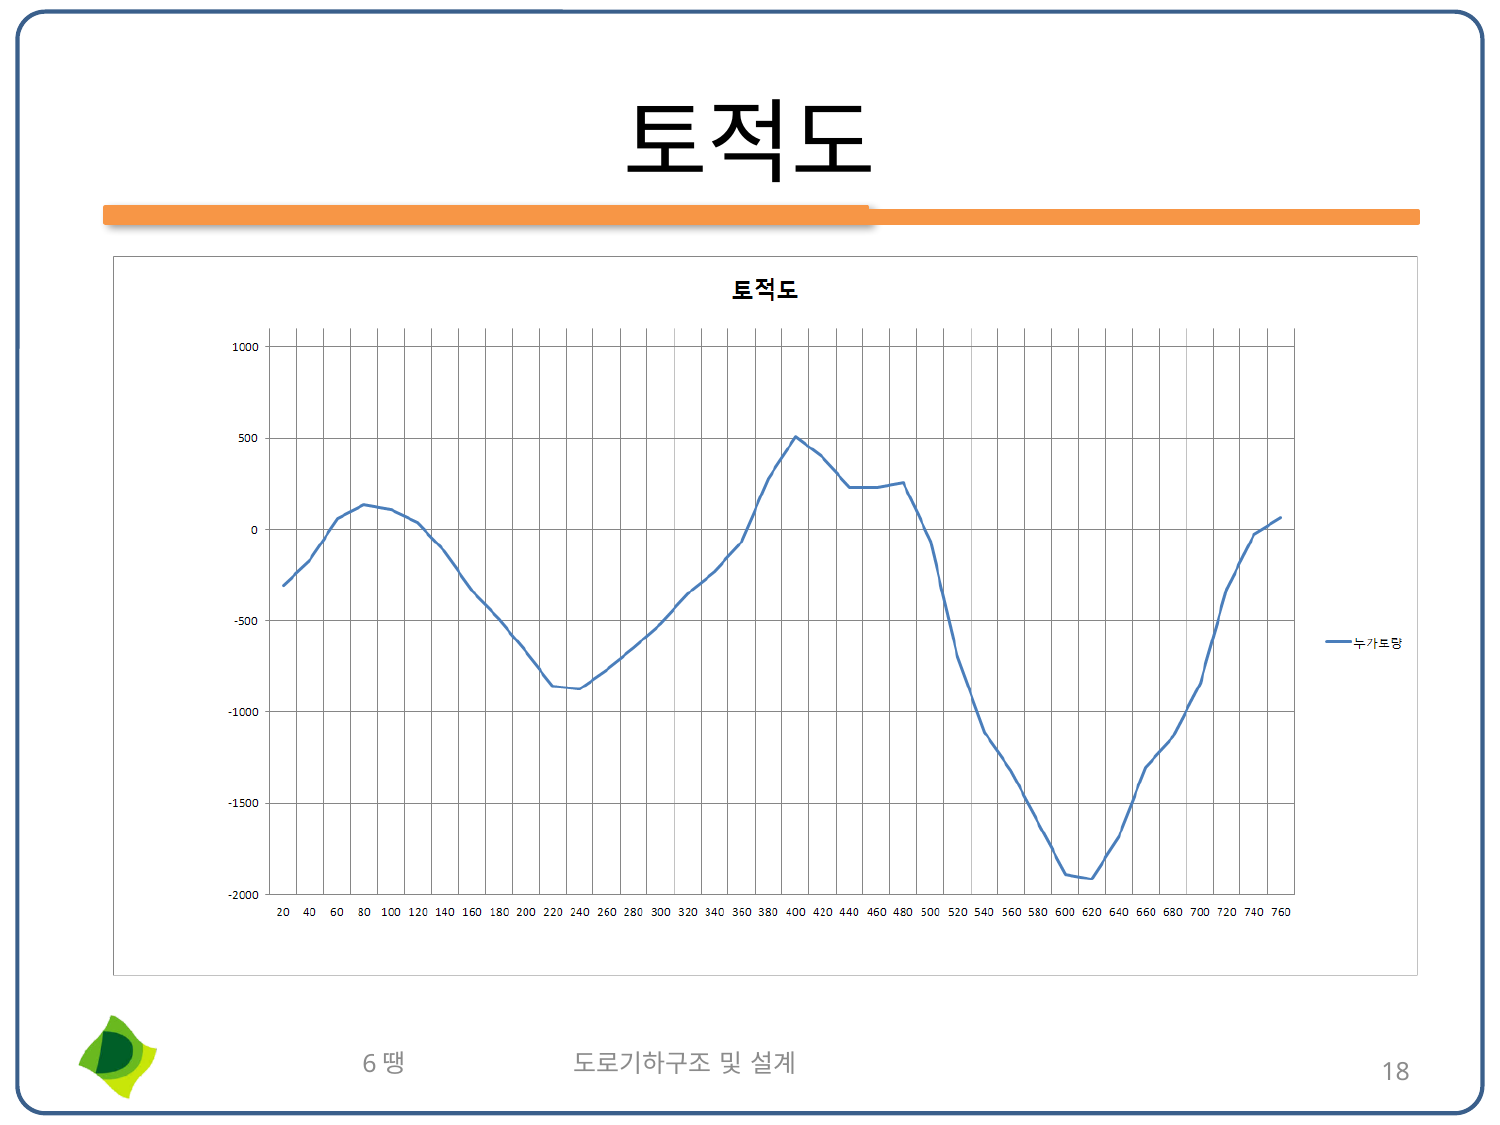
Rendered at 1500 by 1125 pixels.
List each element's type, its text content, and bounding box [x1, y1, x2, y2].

footer 6땡 도로기하구조 및 설계 [171, 1023, 988, 1103]
picture [76, 1013, 159, 1100]
title 토적도 [75, 75, 1425, 233]
text_box [0, 0, 1500, 75]
slide_number 18 [1074, 1042, 1425, 1103]
picture [111, 255, 1418, 977]
